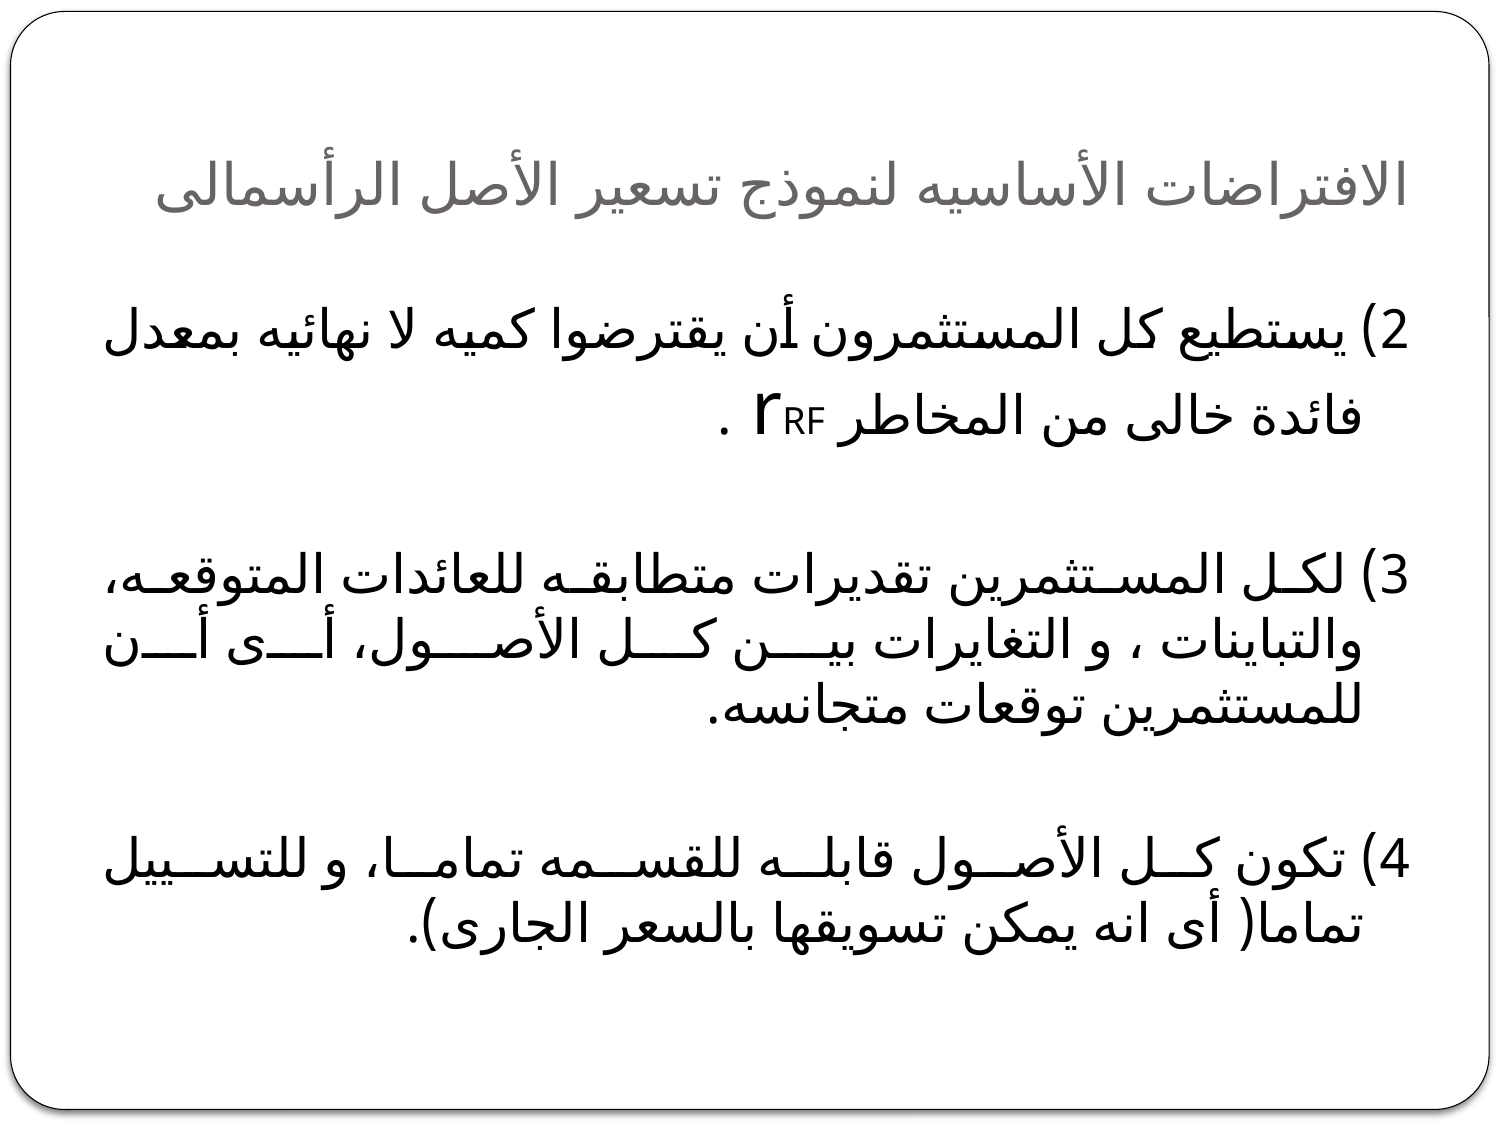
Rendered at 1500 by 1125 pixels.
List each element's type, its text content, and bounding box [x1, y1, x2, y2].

title الافتراضات الأساسيه لنموذج تسعير الأصل الرأسمالى [99, 45, 1425, 233]
list 2) يستطيع كل المستثمرون أن يقترضوا كميه لا نهائيه بمعدل فائدة خالى من المخاطر rRF . 3) لكل المستثمرين تقديرات متطابقه للعائدات المتوقعه، والتباينات ، و التغايرات بين كل الأصول، أى أن للمستثمرين توقعات متجانسه. 4) تكون كل الأصول قابله للقسمه تماما، و للتسييل تماما( أى انه يمكن تسويقها بالسعر الجارى). [87, 287, 1425, 988]
